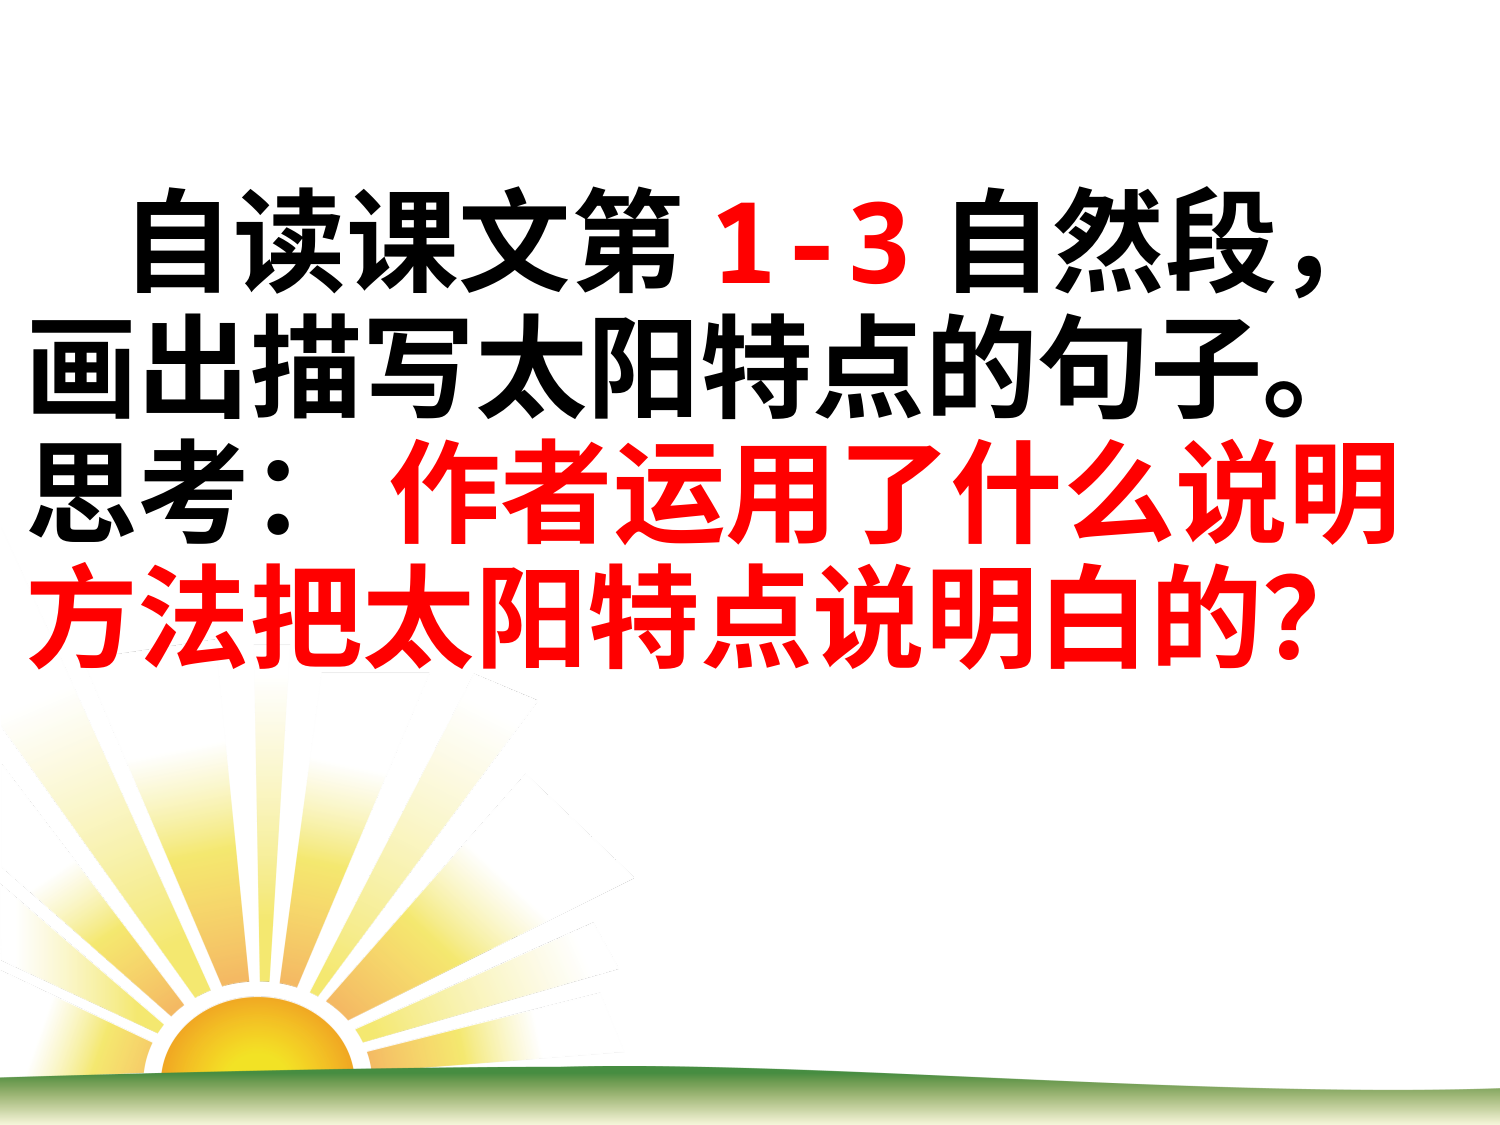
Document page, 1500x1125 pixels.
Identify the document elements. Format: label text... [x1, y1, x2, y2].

picture [0, 527, 1500, 1125]
text_box 自读课文第1-3自然段，画出描写太阳特点的句子。思考： 作者运用了什么说明方法把太阳特点说明白的？ [10, 174, 1500, 689]
